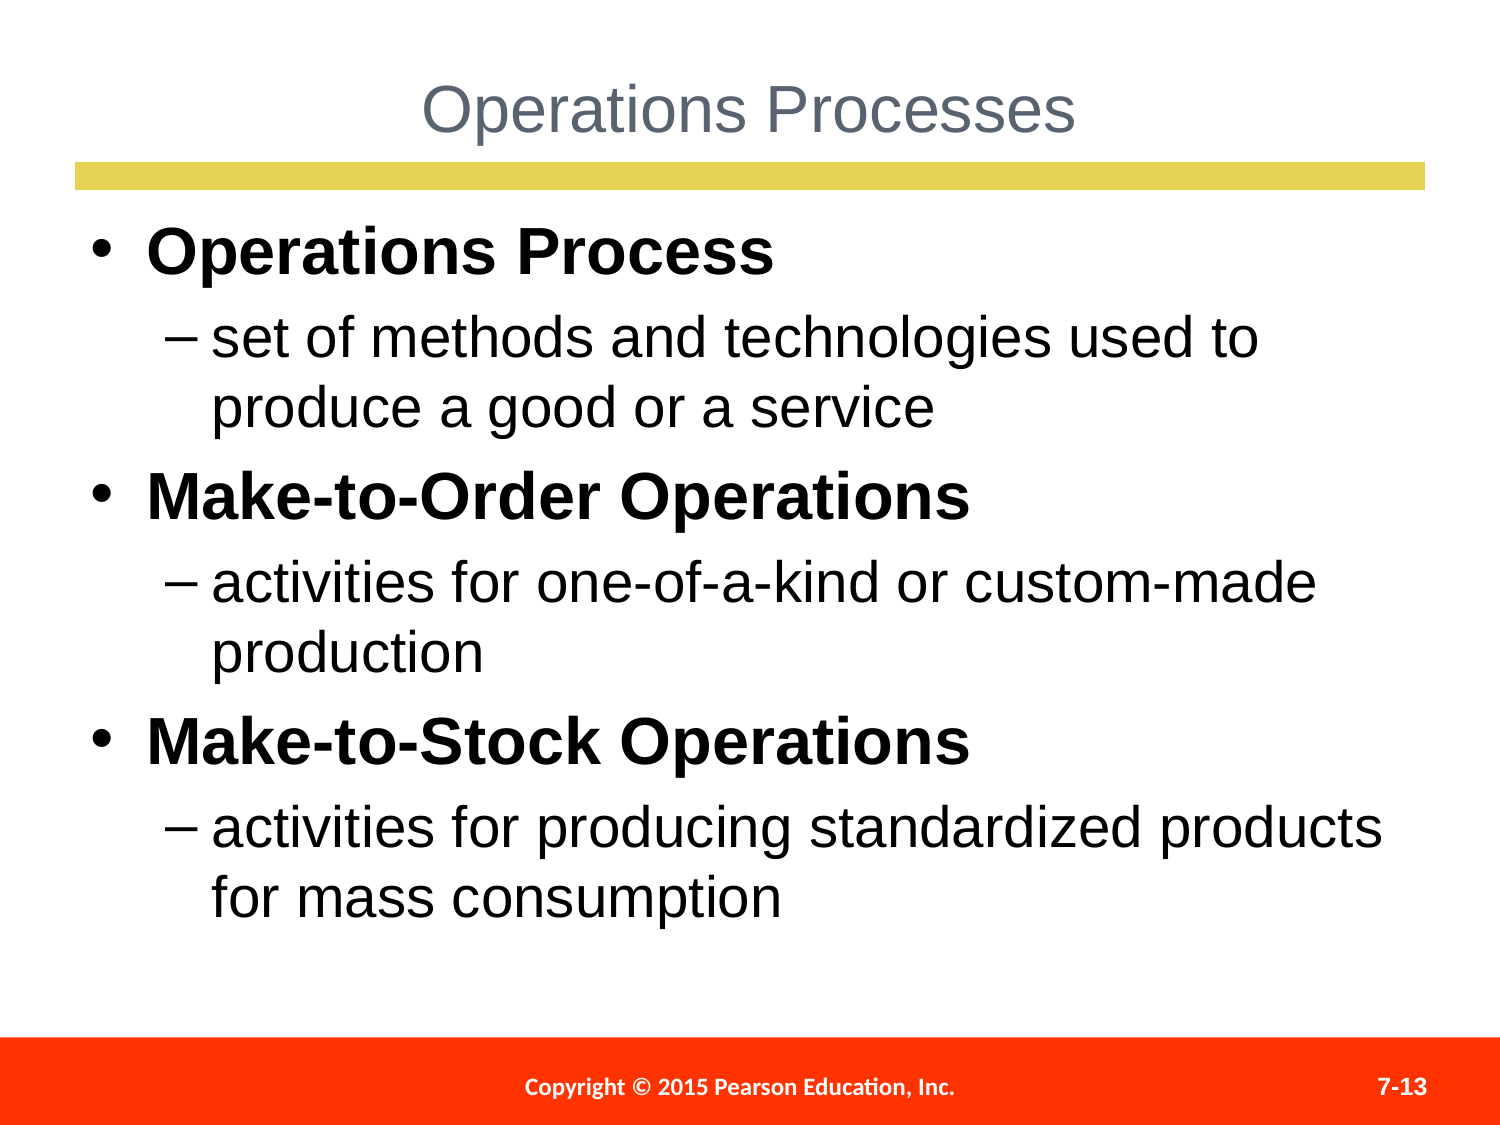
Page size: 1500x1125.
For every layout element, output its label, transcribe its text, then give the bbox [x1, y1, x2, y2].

list Operations Process set of methods and technologies used to produce a good or a service Make-to-Order Operations activities for one-of-a-kind or custom-made production Make-to-Stock Operations activities for producing standardized products for mass consumption [74, 199, 1426, 1006]
title Operations Processes [74, 12, 1426, 199]
